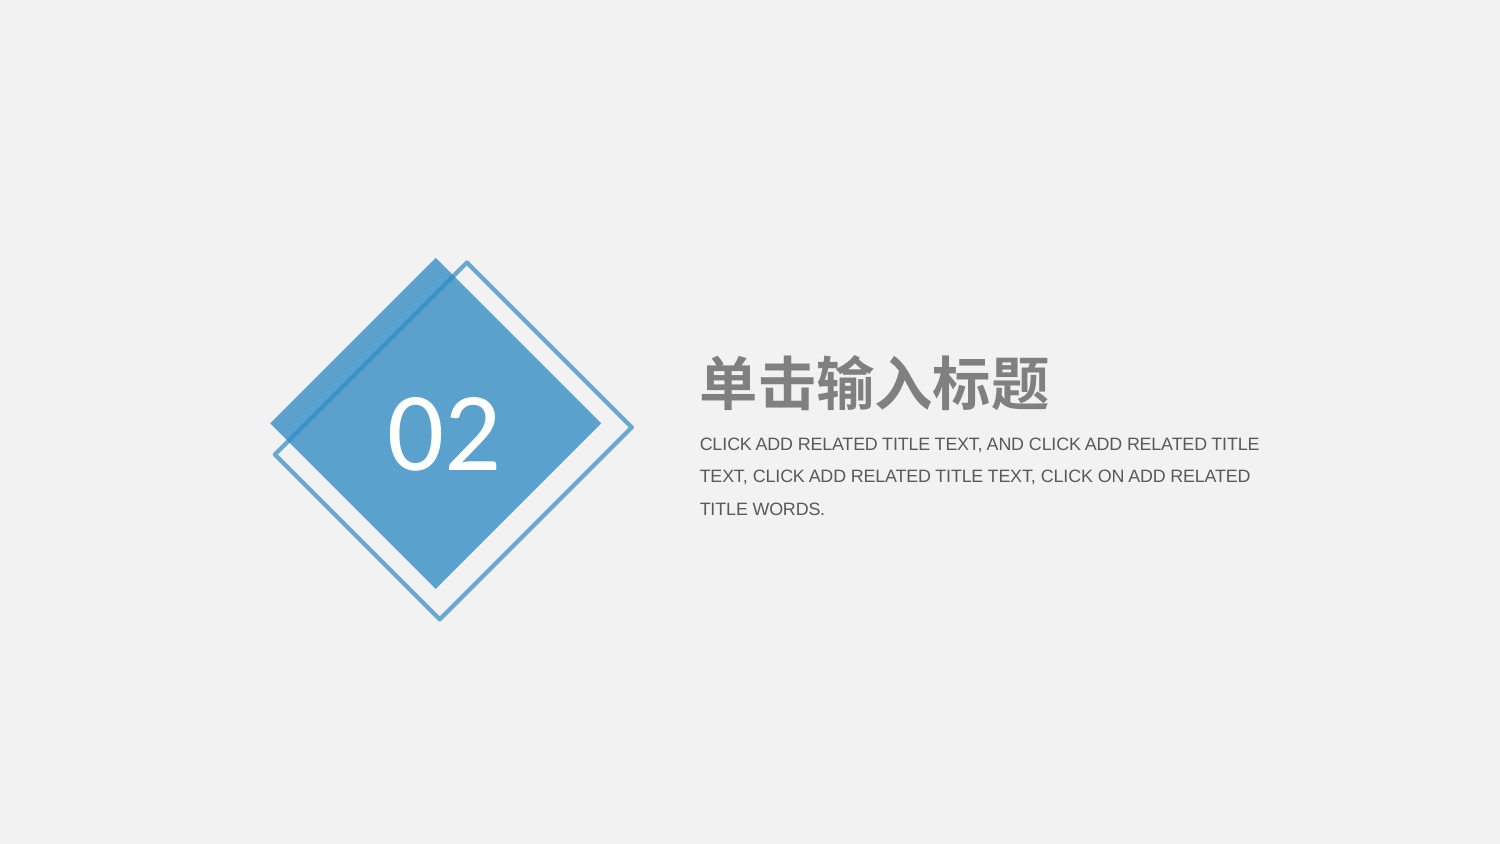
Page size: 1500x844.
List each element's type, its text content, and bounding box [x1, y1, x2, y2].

text_box CLICK ADD RELATED TITLE TEXT, AND CLICK ADD RELATED TITLE TEXT, CLICK ADD RELATED TITLE TEXT, CLICK ON ADD RELATED TITLE WORDS. [685, 414, 1317, 526]
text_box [314, 296, 574, 569]
text_box 单击输入标题 [685, 339, 1164, 414]
